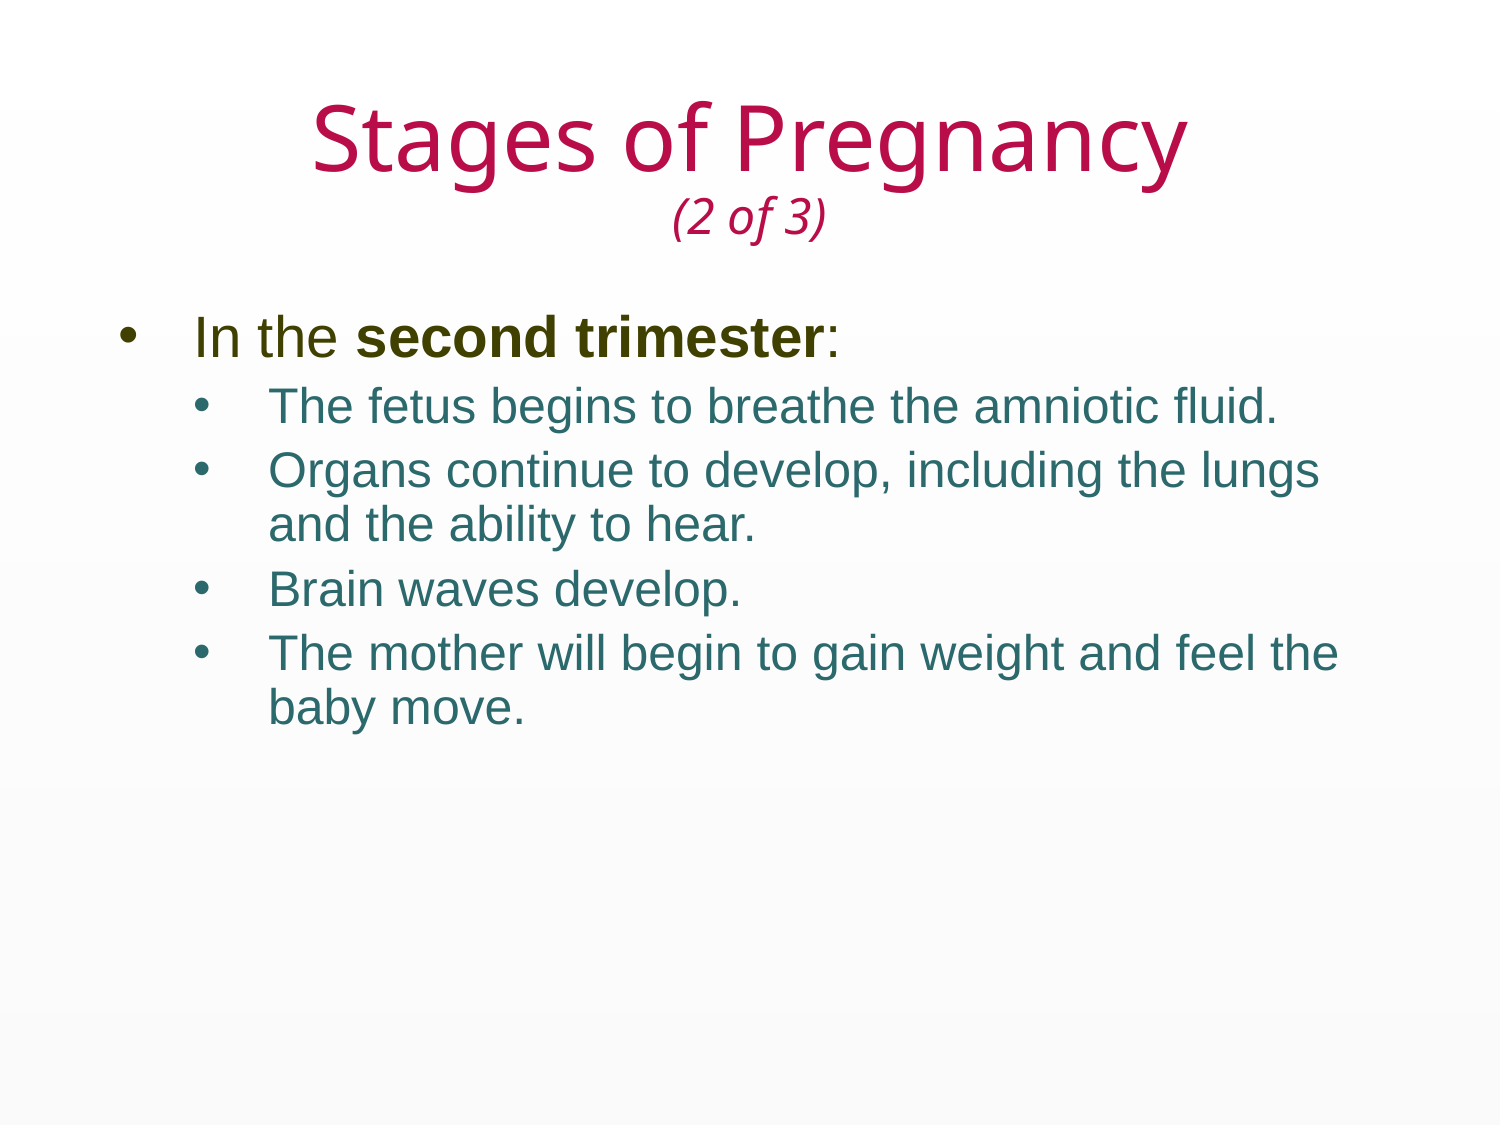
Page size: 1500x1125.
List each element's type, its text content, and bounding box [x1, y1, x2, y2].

list In the second trimester: The fetus begins to breathe the amniotic fluid. Organs continue to develop, including the lungs and the ability to hear. Brain waves develop. The mother will begin to gain weight and feel the baby move. [103, 299, 1397, 1014]
title Stages of Pregnancy (2 of 3) [103, 59, 1397, 278]
